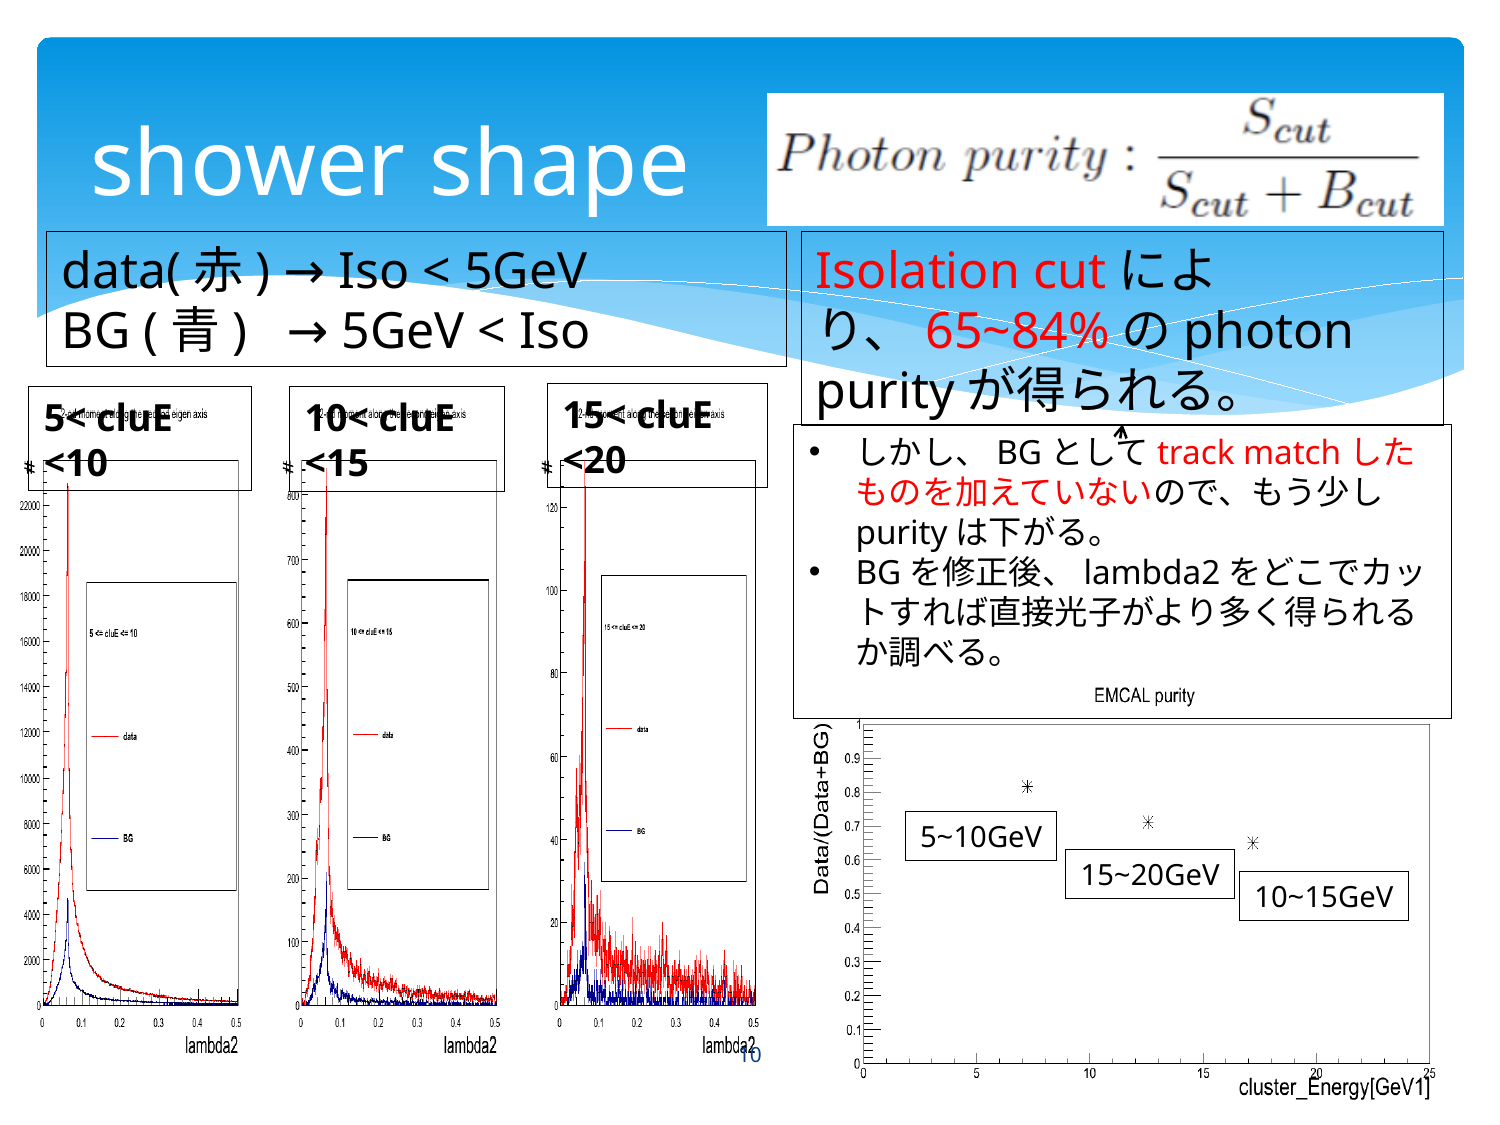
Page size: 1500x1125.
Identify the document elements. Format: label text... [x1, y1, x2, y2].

title shower shape [75, 55, 761, 231]
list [767, 0, 1444, 321]
text_box data(赤) → Iso < 5GeV BG (青) → 5GeV < Iso [46, 231, 787, 367]
picture [11, 386, 787, 1081]
text_box しかし、BGとしてtrack matchしたものを加えていないので、もう少しpurityは下がる。 BGを修正後、lambda2をどこでカットすれば直接光子がより多く得られるか調べる。 [793, 424, 1452, 679]
picture [793, 681, 1500, 1106]
text_box Isolation cutにより、65~84%のphoton purityが得られる。 [801, 329, 1444, 424]
